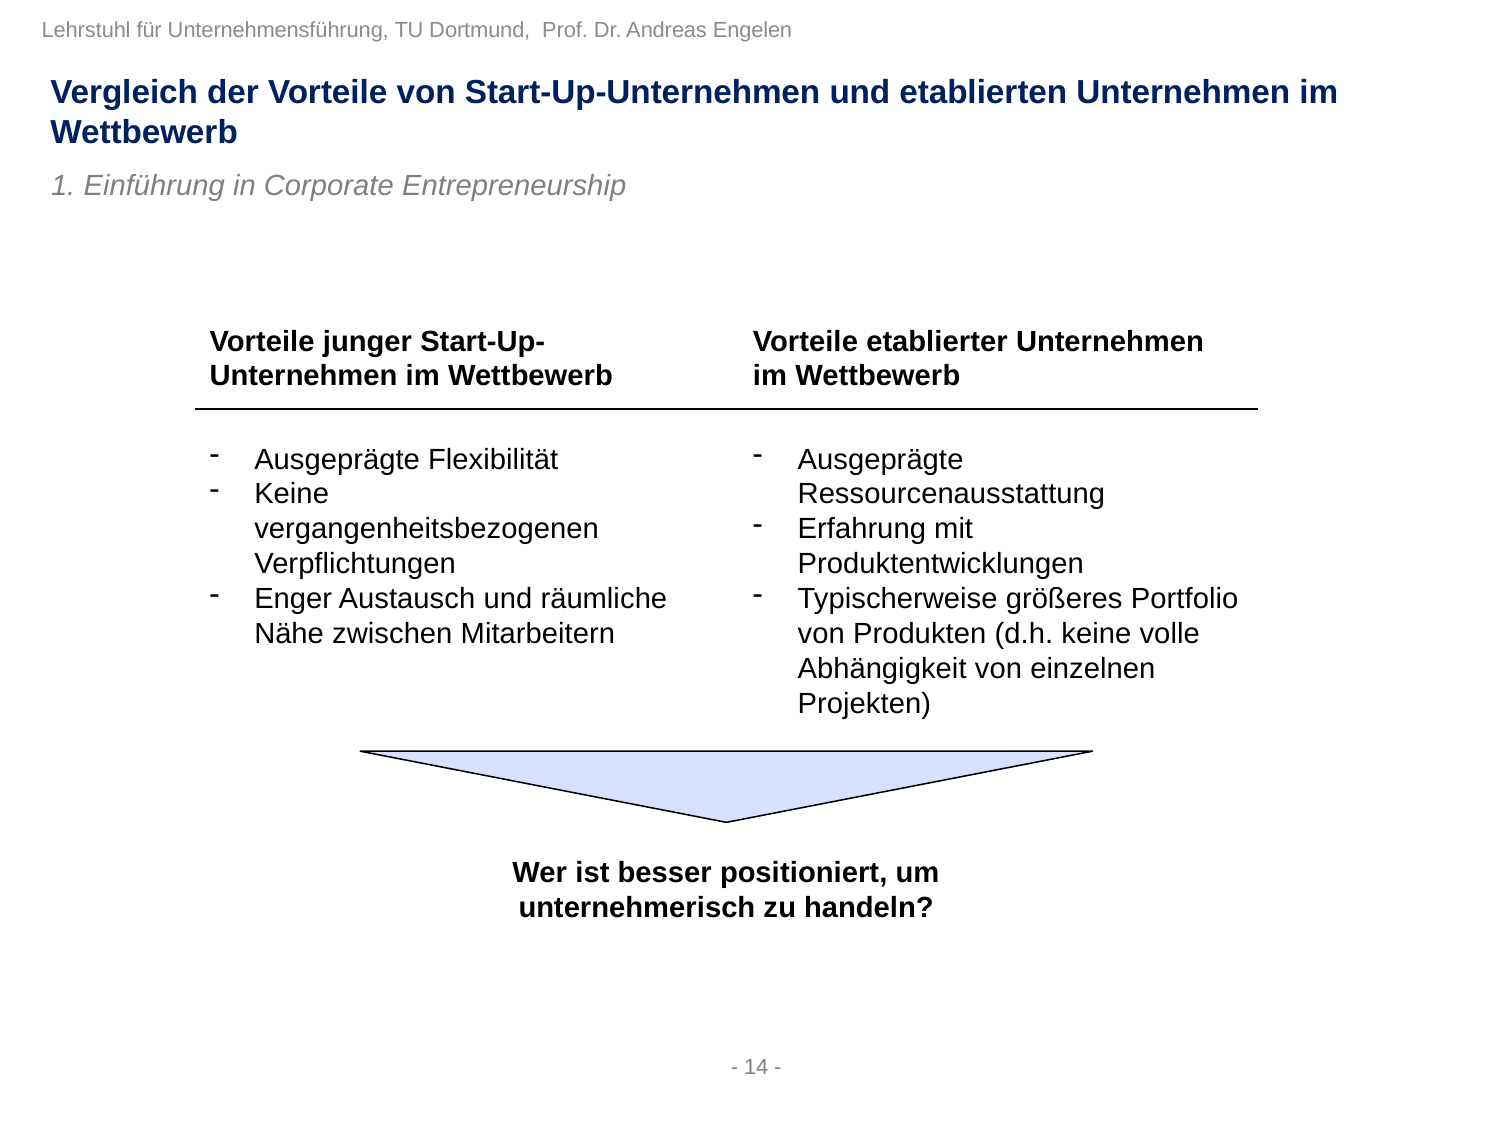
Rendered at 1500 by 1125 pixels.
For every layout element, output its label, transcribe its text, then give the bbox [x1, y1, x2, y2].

text_box [360, 751, 1093, 823]
text_box Wer ist besser positioniert, um unternehmerisch zu handeln? [466, 845, 987, 931]
text_box Vorteile junger Start-Up-Unternehmen im Wettbewerb [194, 314, 715, 400]
text_box 1. Einführung in Corporate Entrepreneurship [36, 159, 643, 209]
text_box Ausgeprägte Flexibilität Keine vergangenheitsbezogenen Verpflichtungen Enger Austausch und räumliche Nähe zwischen Mitarbeitern [194, 432, 691, 657]
text_box Vergleich der Vorteile von Start-Up-Unternehmen und etablierten Unternehmen im Wettbewerb [35, 63, 1433, 158]
text_box - 14 - [599, 1045, 913, 1087]
text_box Ausgeprägte Ressourcenausstattung Erfahrung mit Produktentwicklungen Typischerweise größeres Portfolio von Produkten (d.h. keine volle Abhängigkeit von einzelnen Projekten) [738, 432, 1258, 727]
text_box Vorteile etablierter Unternehmen im Wettbewerb [738, 314, 1258, 400]
